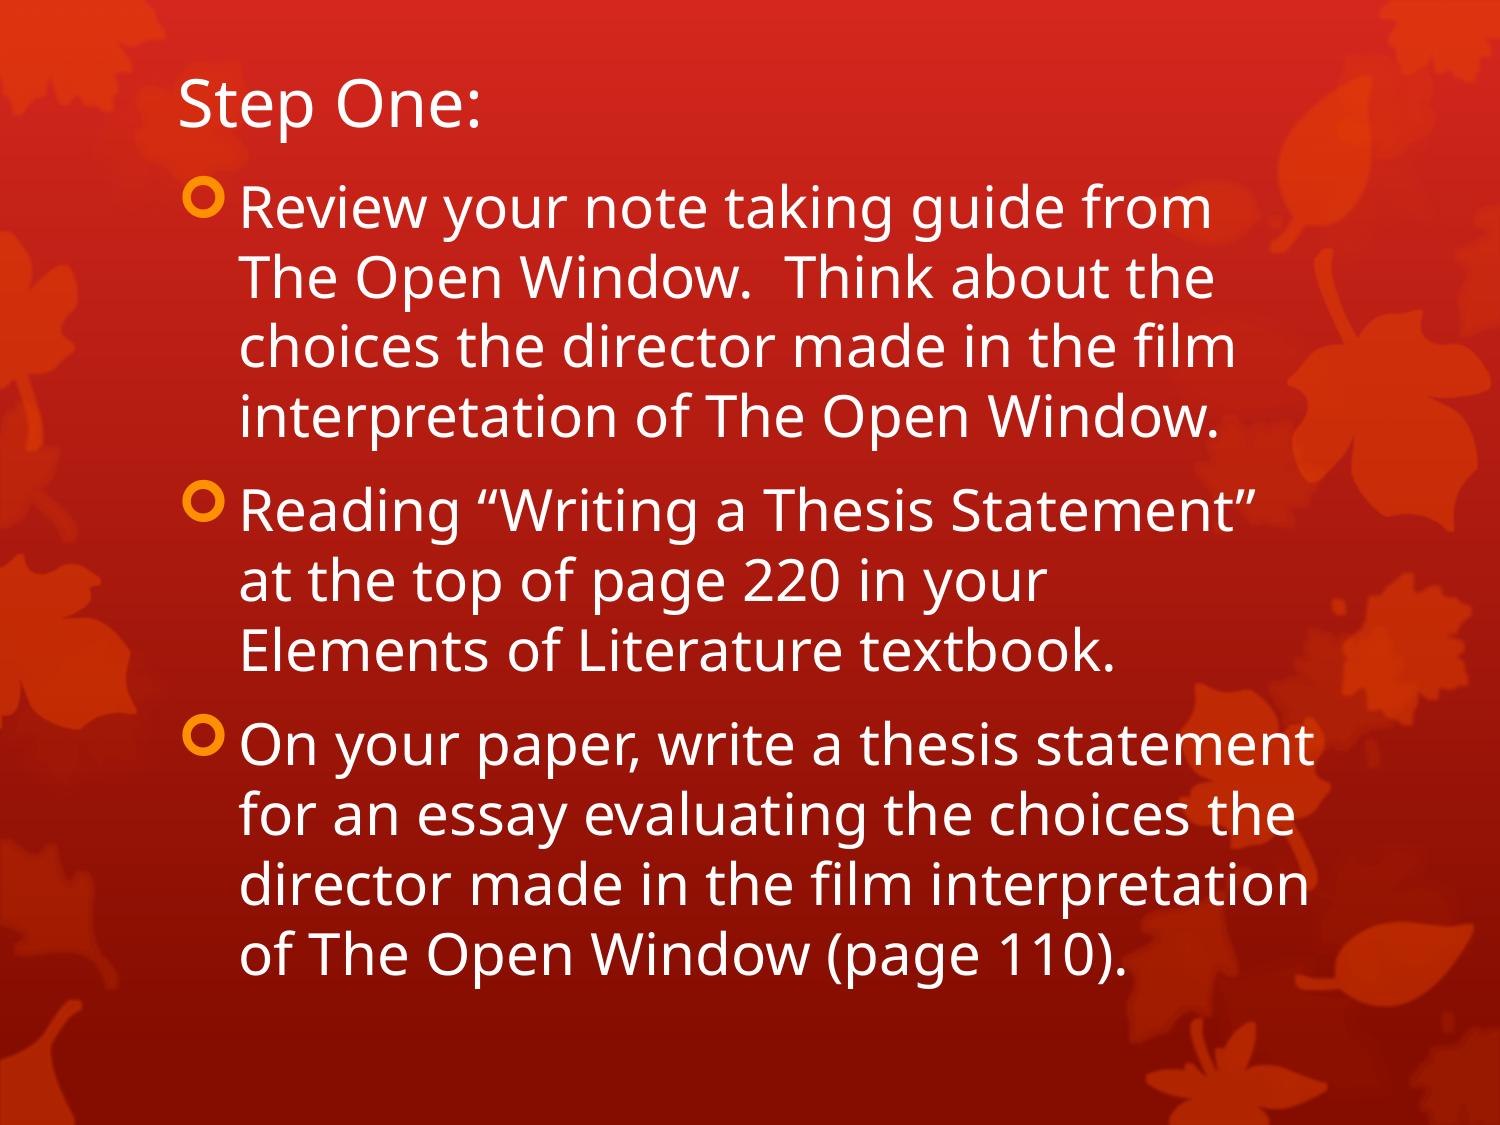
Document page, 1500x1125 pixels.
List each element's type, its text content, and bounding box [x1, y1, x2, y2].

list Review your note taking guide from The Open Window. Think about the choices the director made in the film interpretation of The Open Window. Reading “Writing a Thesis Statement” at the top of page 220 in your Elements of Literature textbook. On your paper, write a thesis statement for an essay evaluating the choices the director made in the film interpretation of The Open Window (page 110). [162, 162, 1332, 1038]
title Step One: [162, 24, 1332, 162]
